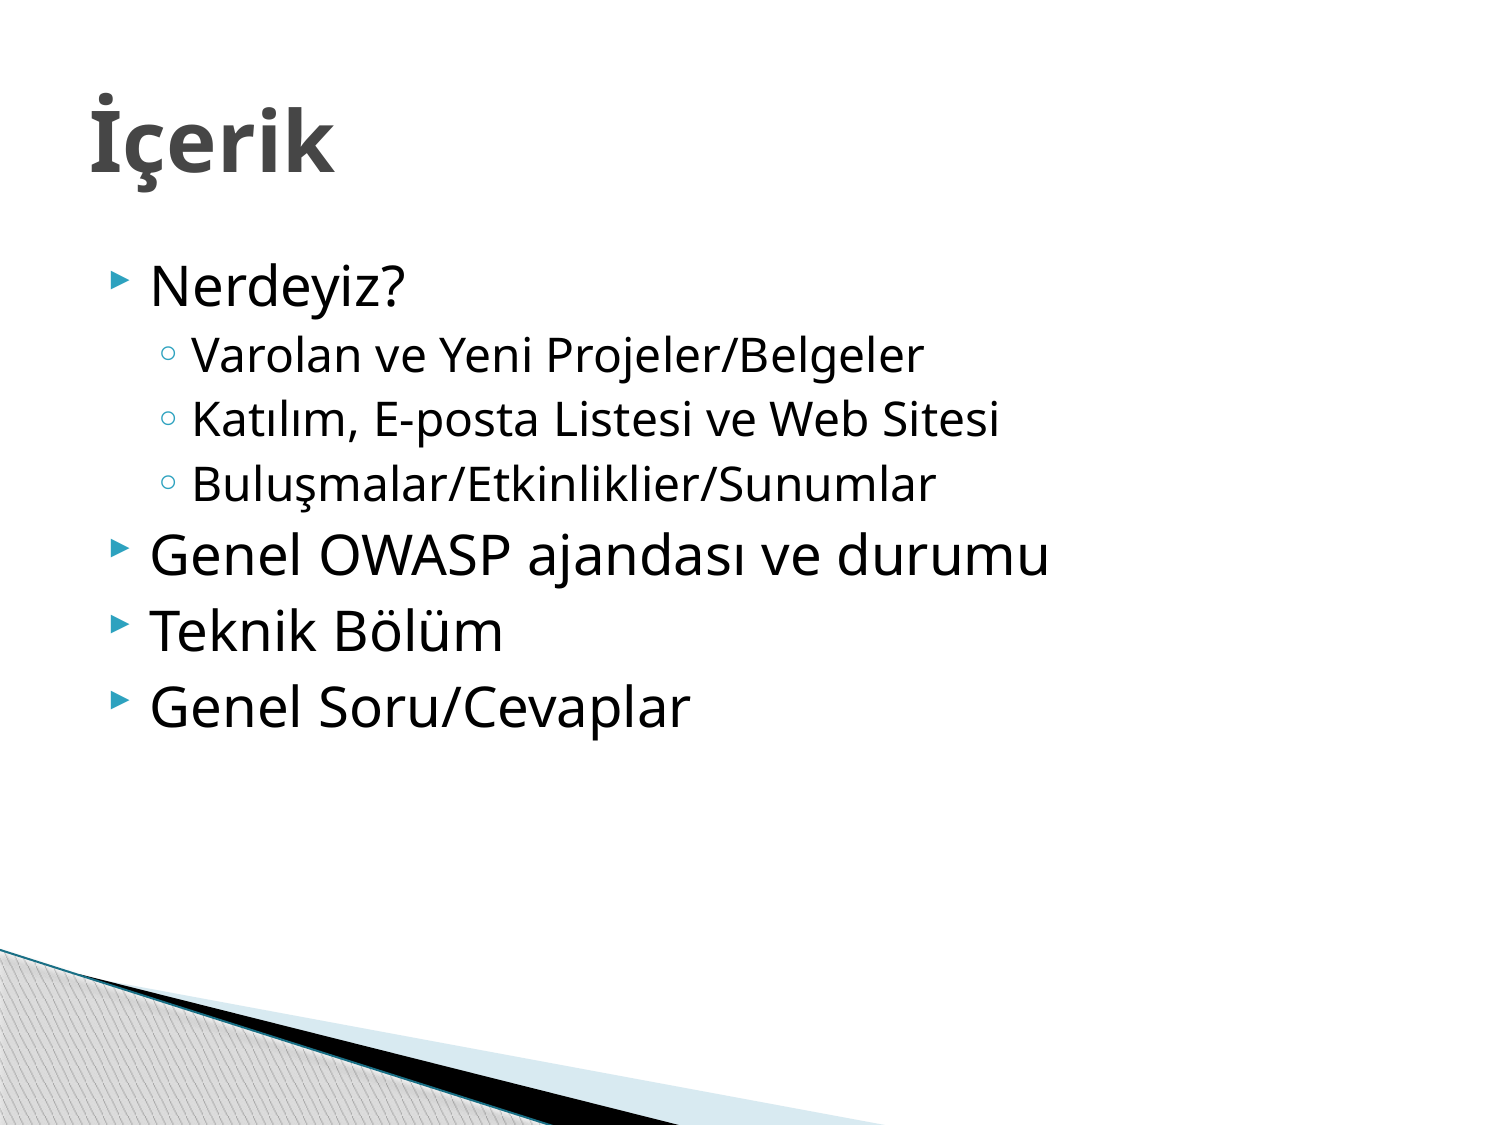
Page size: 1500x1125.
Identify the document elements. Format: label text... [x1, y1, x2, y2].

title İçerik [75, 45, 1425, 233]
list Nerdeyiz? Varolan ve Yeni Projeler/Belgeler Katılım, E-posta Listesi ve Web Sitesi Buluşmalar/Etkinliklier/Sunumlar Genel OWASP ajandası ve durumu Teknik Bölüm Genel Soru/Cevaplar [75, 243, 1425, 986]
